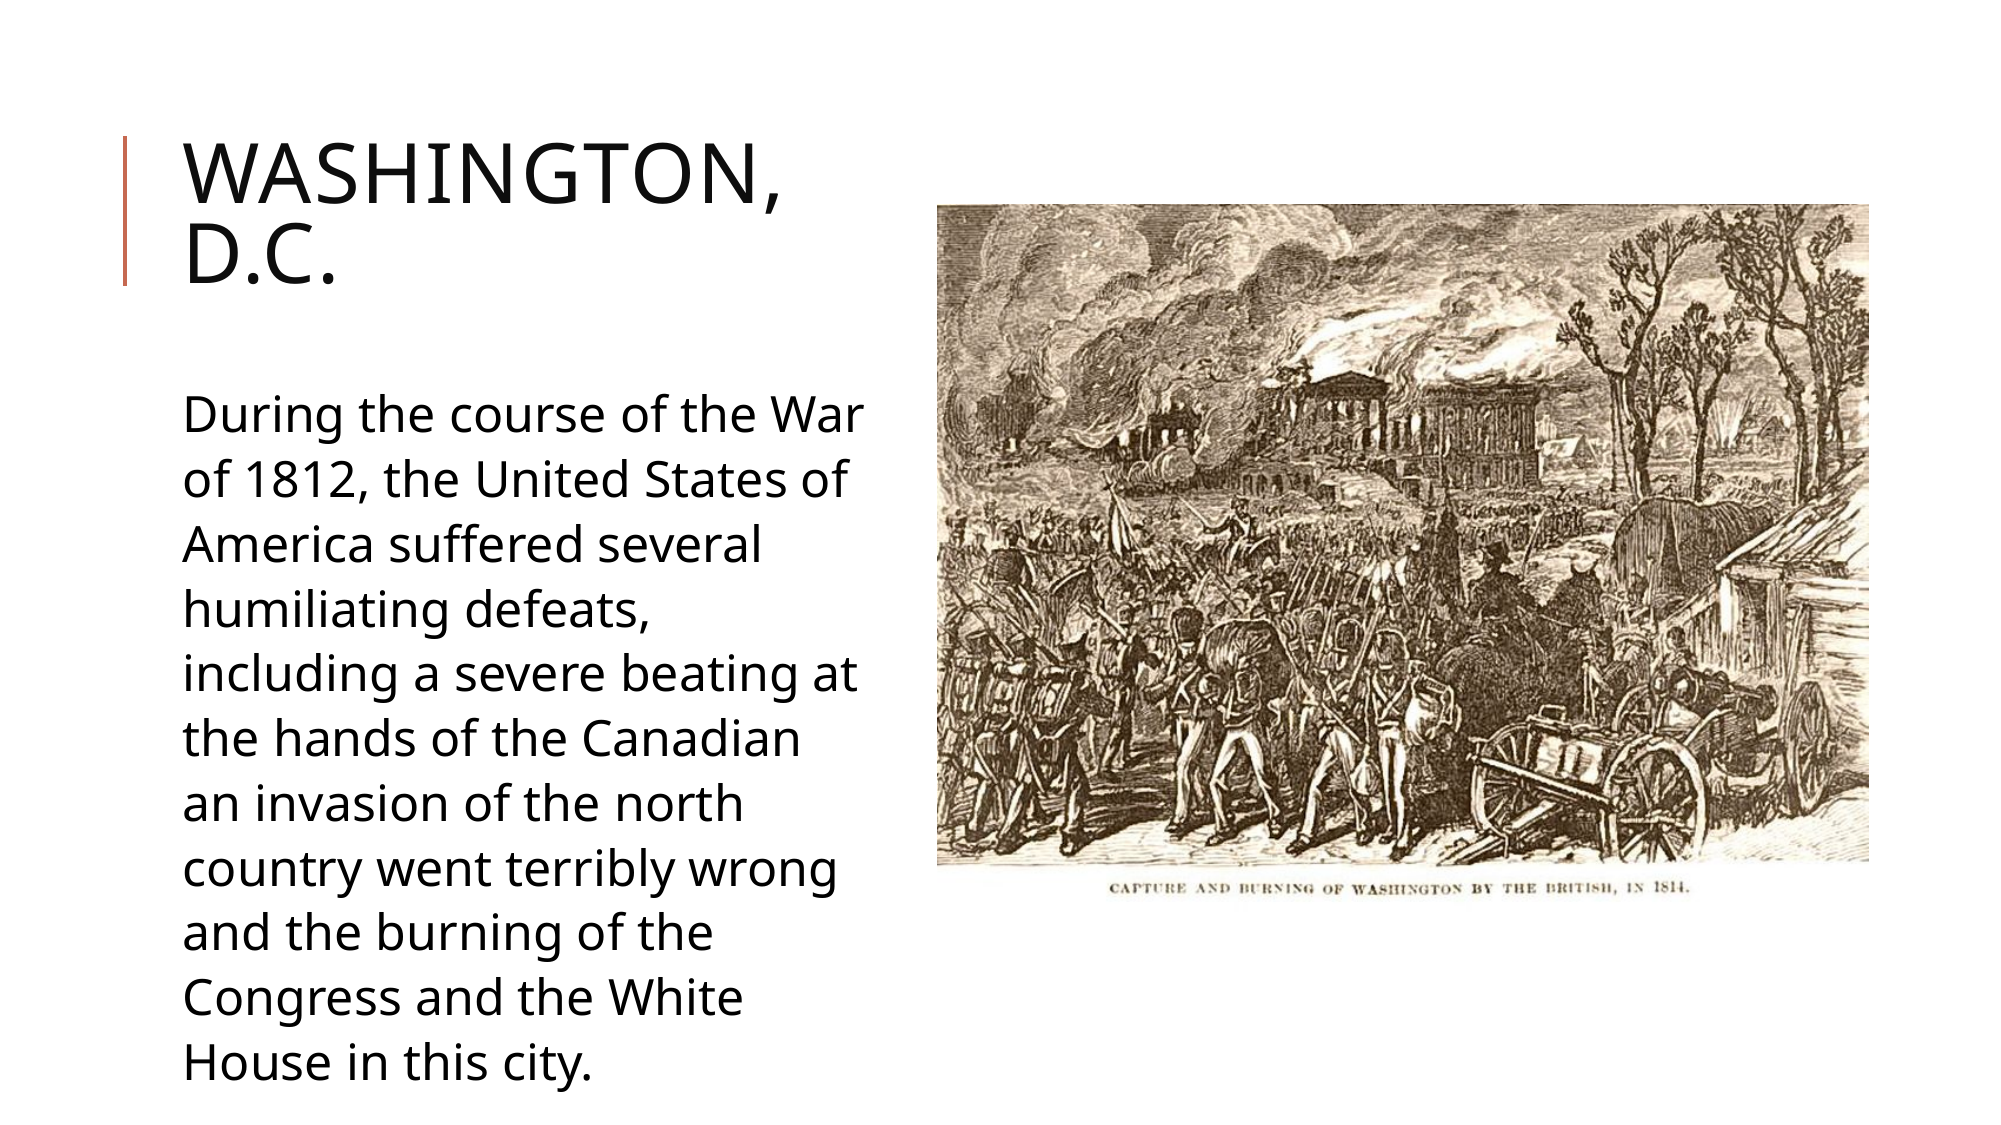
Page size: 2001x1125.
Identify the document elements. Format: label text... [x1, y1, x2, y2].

list During the course of the War of 1812, the United States of America suffered several humiliating defeats, including a severe beating at the hands of the Canadian an invasion of the north country went terribly wrong and the burning of the Congress and the White House in this city. [168, 370, 888, 988]
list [937, 204, 1870, 916]
title Washington, D.C. [168, 77, 888, 363]
